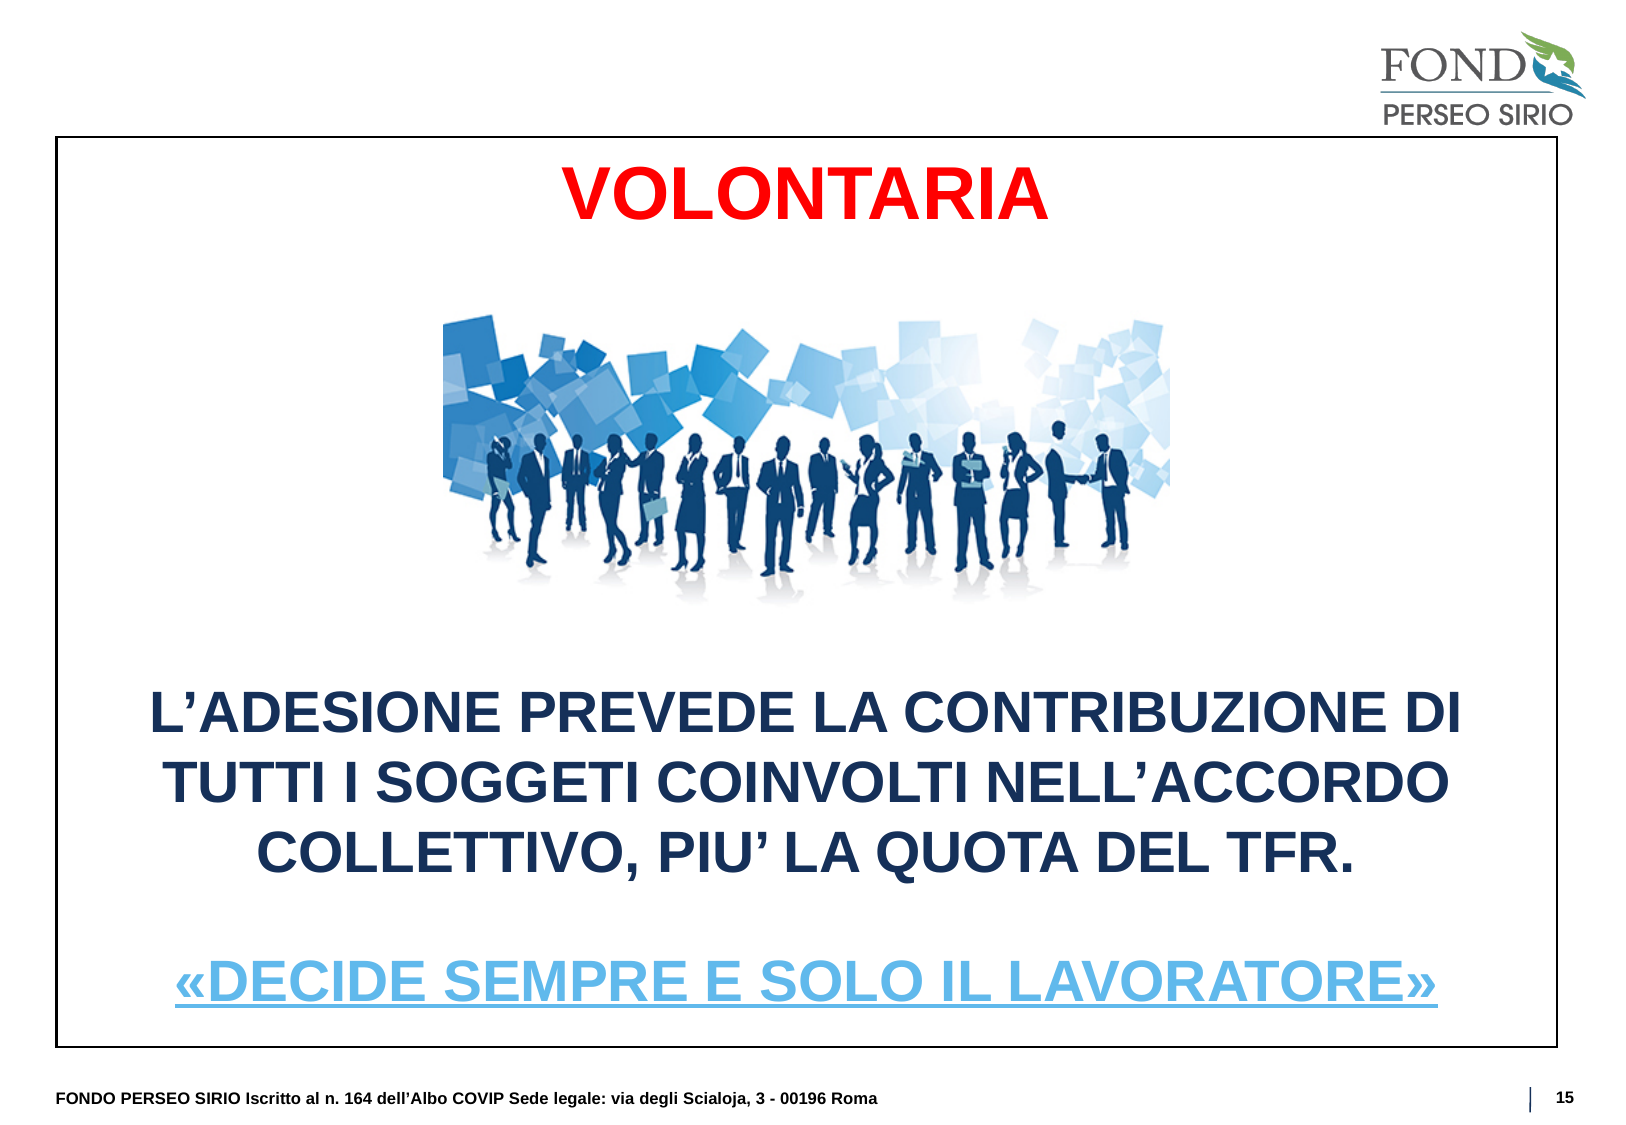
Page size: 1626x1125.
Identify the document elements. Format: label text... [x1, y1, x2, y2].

picture [1379, 31, 1586, 132]
slide_number 15 [1522, 1081, 1590, 1125]
footer FONDO PERSEO SIRIO Iscritto al n. 164 dell’Albo COVIP Sede legale: via degli Scialoja, 3 - 00196 Roma [40, 1082, 1504, 1125]
list VOLONTARIA L’ADESIONE PREVEDE LA CONTRIBUZIONE DI TUTTI I SOGGETI COINVOLTI NELL’ACCORDO COLLETTIVO, PIU’ LA QUOTA DEL TFR. «DECIDE SEMPRE E SOLO IL LAVORATORE» [56, 136, 1557, 1048]
picture [443, 278, 1170, 614]
